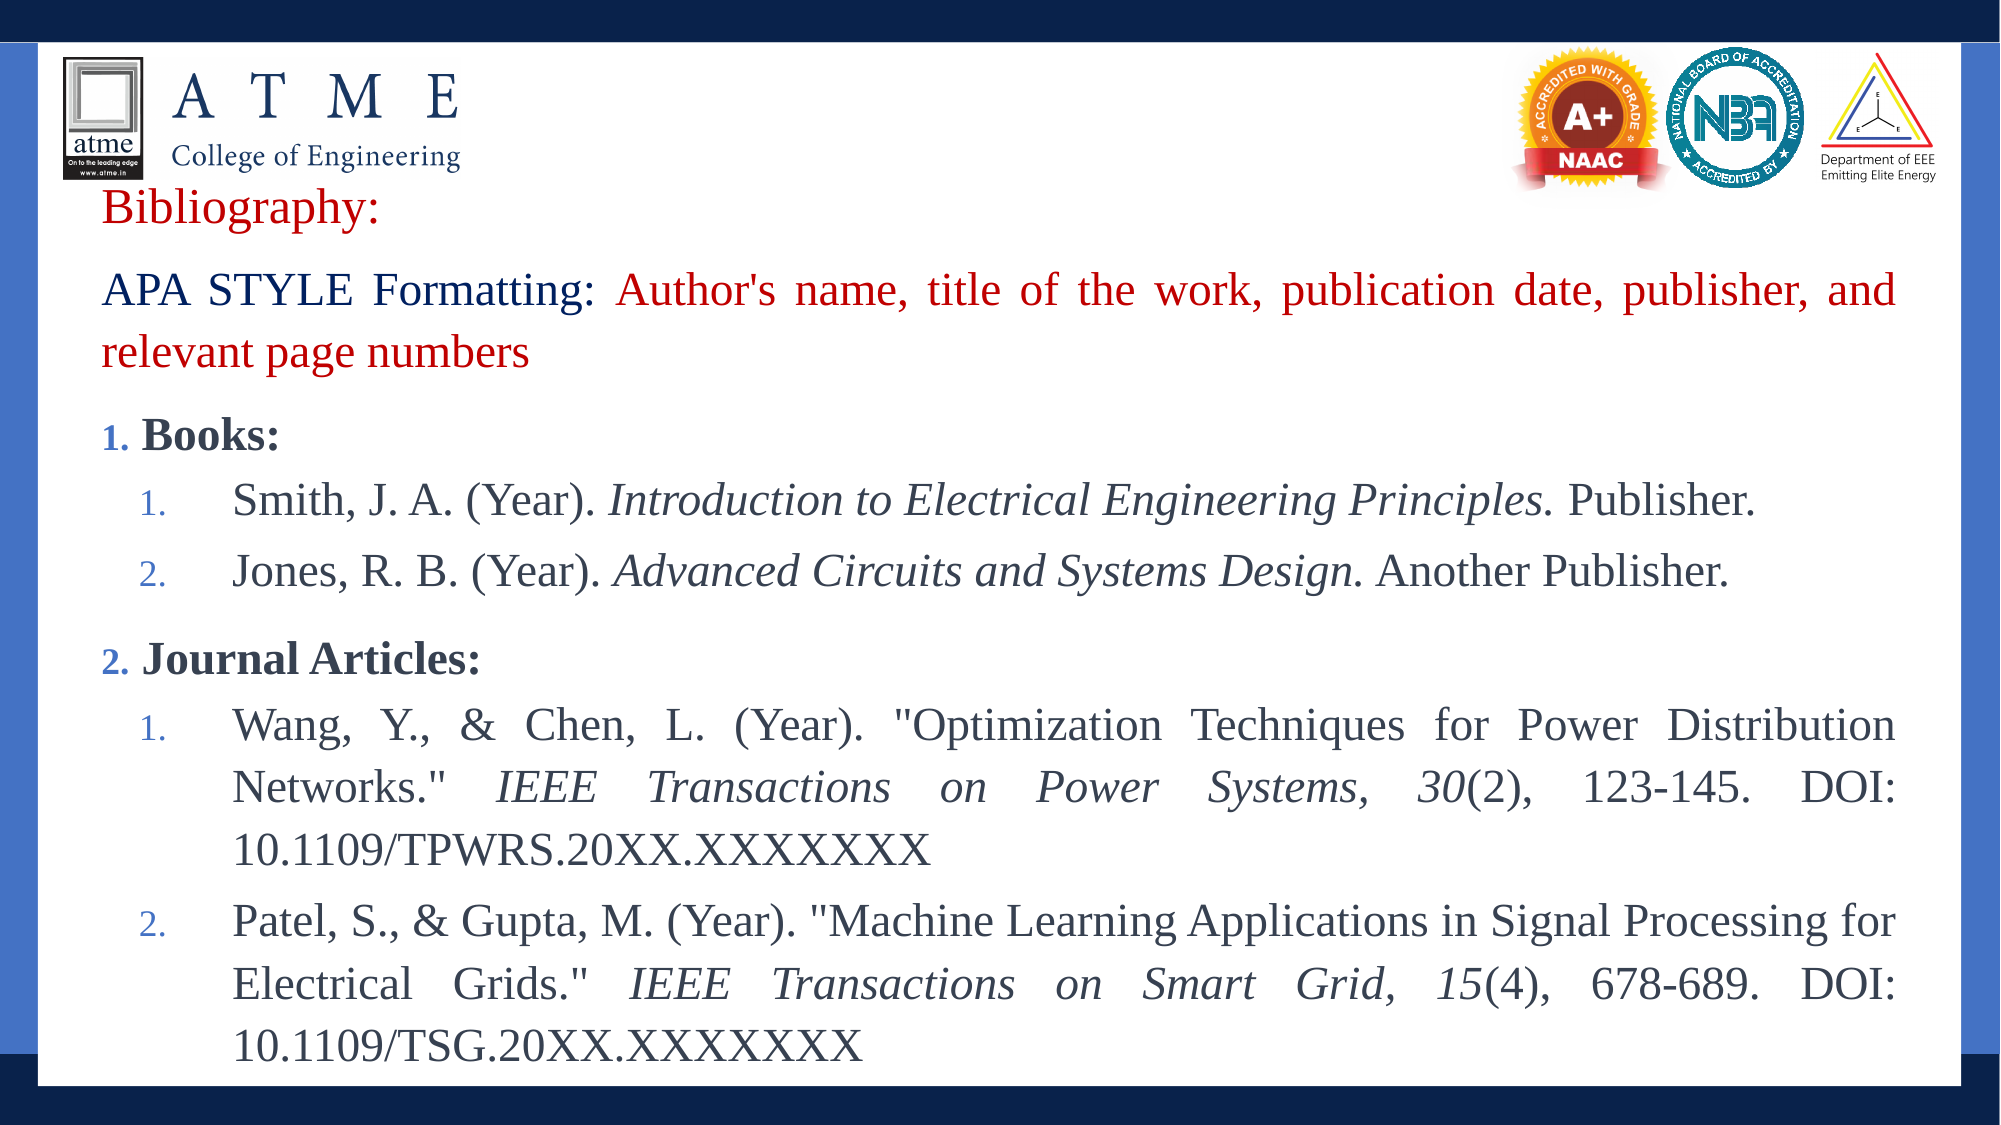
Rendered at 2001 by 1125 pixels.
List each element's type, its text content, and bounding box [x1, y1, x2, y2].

picture [0, 0, 2000, 43]
picture [1815, 49, 1939, 184]
picture [1531, 60, 1651, 175]
list Bibliography: APA STYLE Formatting: Author's name, title of the work, publication date, publisher, and relevant page numbers Books: Smith, J. A. (Year). Introduction to Electrical Engineering Principles. Publisher. Jones, R. B. (Year). Advanced Circuits and Systems Design. Another Publisher. Journal Articles: Wang, Y., & Chen, L. (Year). "Optimization Techniques for Power Distribution Networks." IEEE Transactions on Power Systems, 30(2), 123-145. DOI: 10.1109/TPWRS.20XX.XXXXXXX Patel, S., & Gupta, M. (Year). "Machine Learning Applications in Signal Processing for Electrical Grids." IEEE Transactions on Smart Grid, 15(4), 678-689. DOI: 10.1109/TSG.20XX.XXXXXXX [86, 175, 1913, 1082]
picture [1666, 47, 1804, 175]
picture [63, 57, 461, 180]
picture [0, 1054, 2000, 1125]
